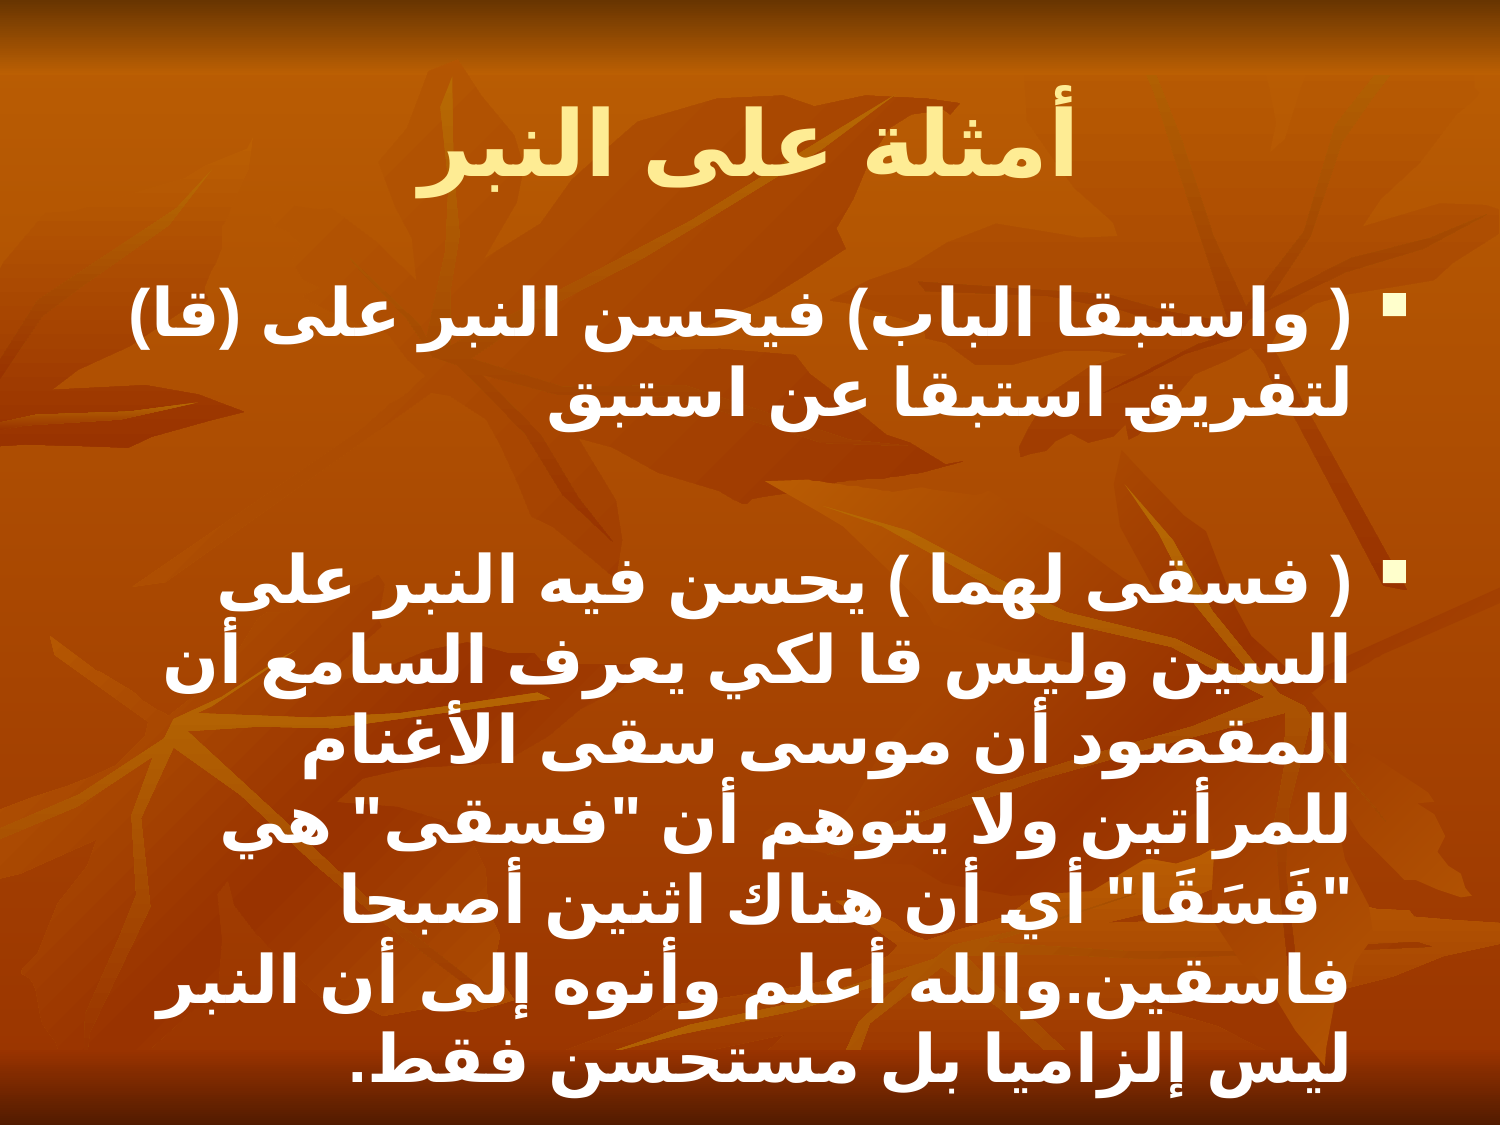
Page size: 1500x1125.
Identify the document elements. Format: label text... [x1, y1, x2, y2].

title أمثلة على النبر [75, 45, 1425, 234]
list ( واستبقا الباب) فيحسن النبر على (قا) لتفريق استبقا عن استبق ( فسقى لهما ) يحسن فيه النبر على السين وليس قا لكي يعرف السامع أن المقصود أن موسى سقى الأغنام للمرأتين ولا يتوهم أن "فسقى" هي "فَسَقَا" أي أن هناك اثنين أصبحا فاسقين.والله أعلم وأنوه إلى أن النبر ليس إلزاميا بل مستحسن فقط. [75, 262, 1425, 1006]
